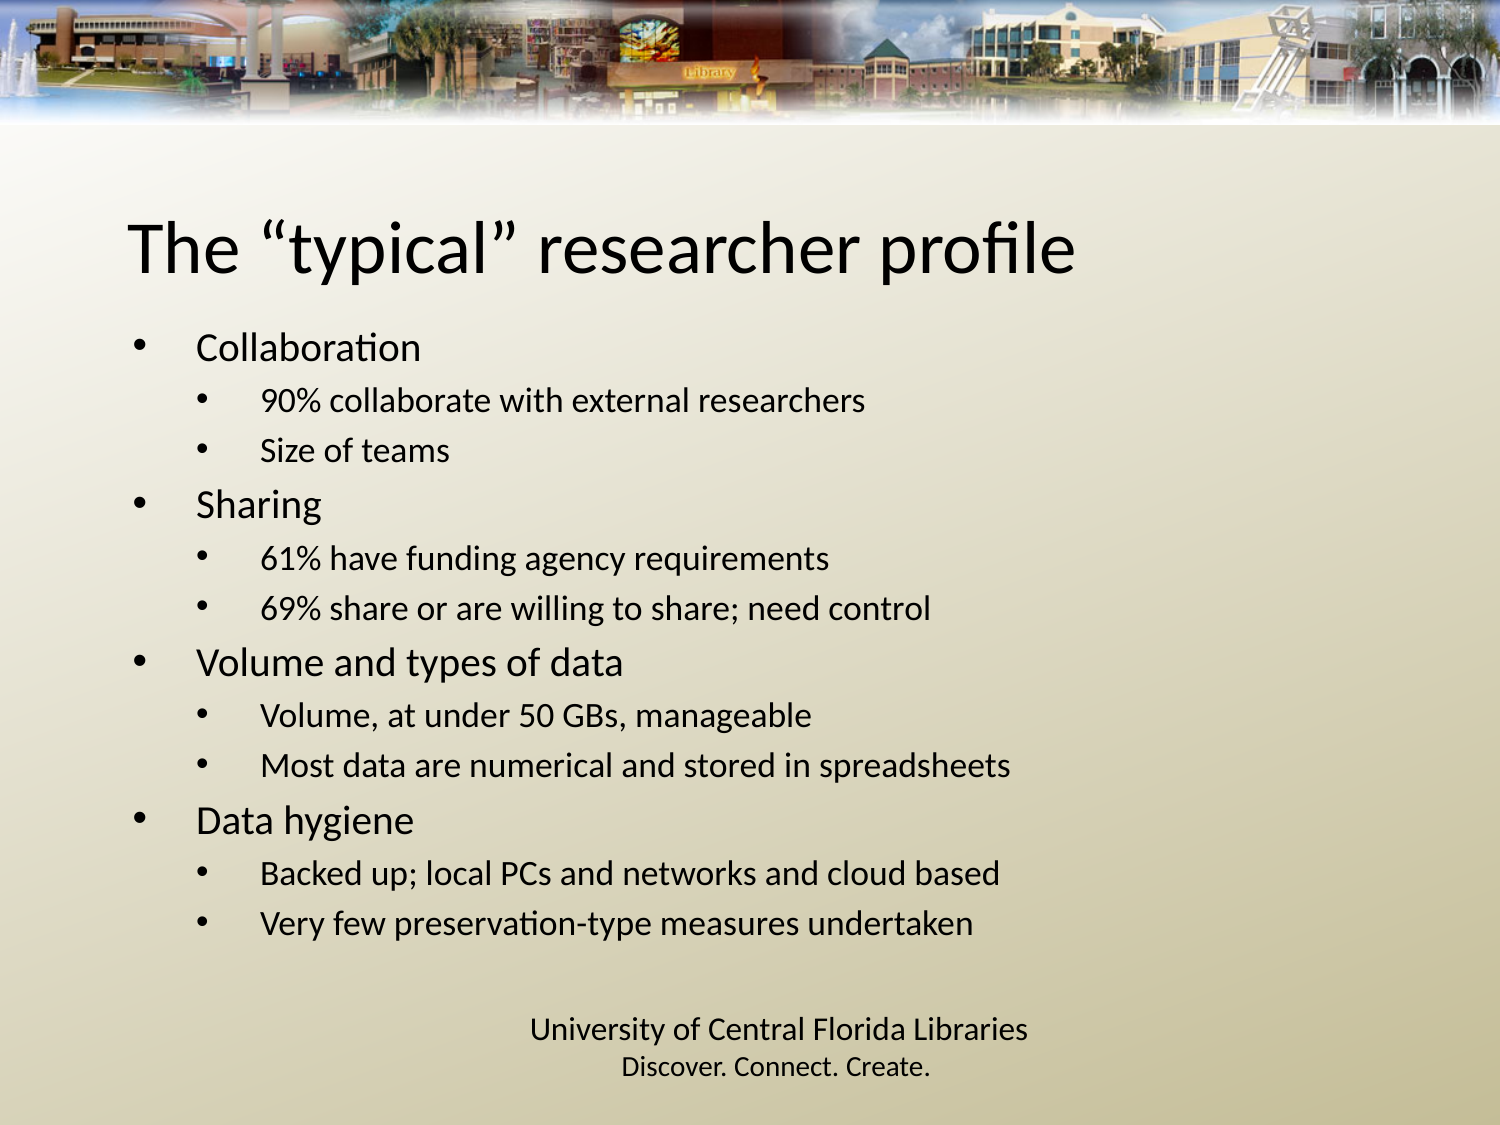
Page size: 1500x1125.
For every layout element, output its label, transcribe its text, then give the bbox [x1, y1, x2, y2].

picture [0, 0, 1500, 125]
text_box University of Central Florida Libraries Discover. Connect. Create. [515, 999, 1045, 1090]
subtitle Collaboration 90% collaborate with external researchers Size of teams Sharing 61% have funding agency requirements 69% share or are willing to share; need control Volume and types of data Volume, at under 50 GBs, manageable Most data are numerical and stored in spreadsheets Data hygiene Backed up; local PCs and networks and cloud based Very few preservation-type measures undertaken [117, 312, 1388, 950]
title The “typical” researcher profile [112, 174, 1388, 313]
